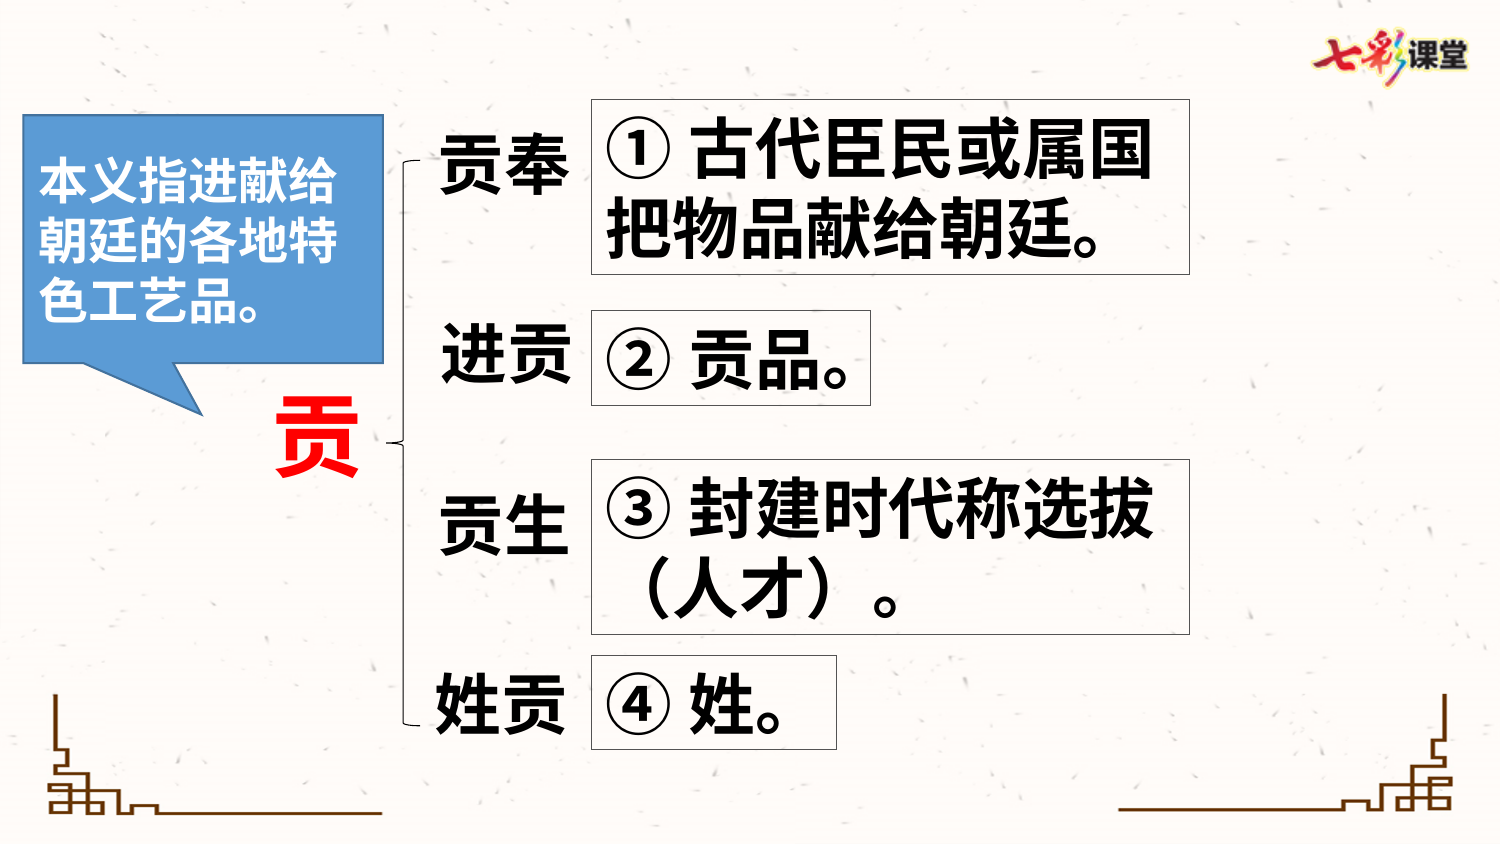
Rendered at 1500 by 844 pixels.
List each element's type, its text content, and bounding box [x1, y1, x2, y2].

text_box ③封建时代称选拔（人才）。 [591, 459, 1190, 635]
text_box ④姓。 [620, 655, 837, 750]
text_box ①古代臣民或属国把物品献给朝廷。 [591, 99, 1190, 275]
text_box 贡奉 [423, 115, 631, 211]
text_box 进贡 [425, 304, 620, 400]
text_box ②贡品。 [591, 310, 871, 406]
text_box 贡 [256, 370, 383, 496]
text_box 姓贡 [420, 655, 620, 750]
text_box 贡生 [422, 476, 617, 571]
picture [0, 0, 1500, 844]
text_box 本义指进献给朝廷的各地特色工艺品。 [22, 114, 384, 417]
text_box [386, 159, 421, 727]
